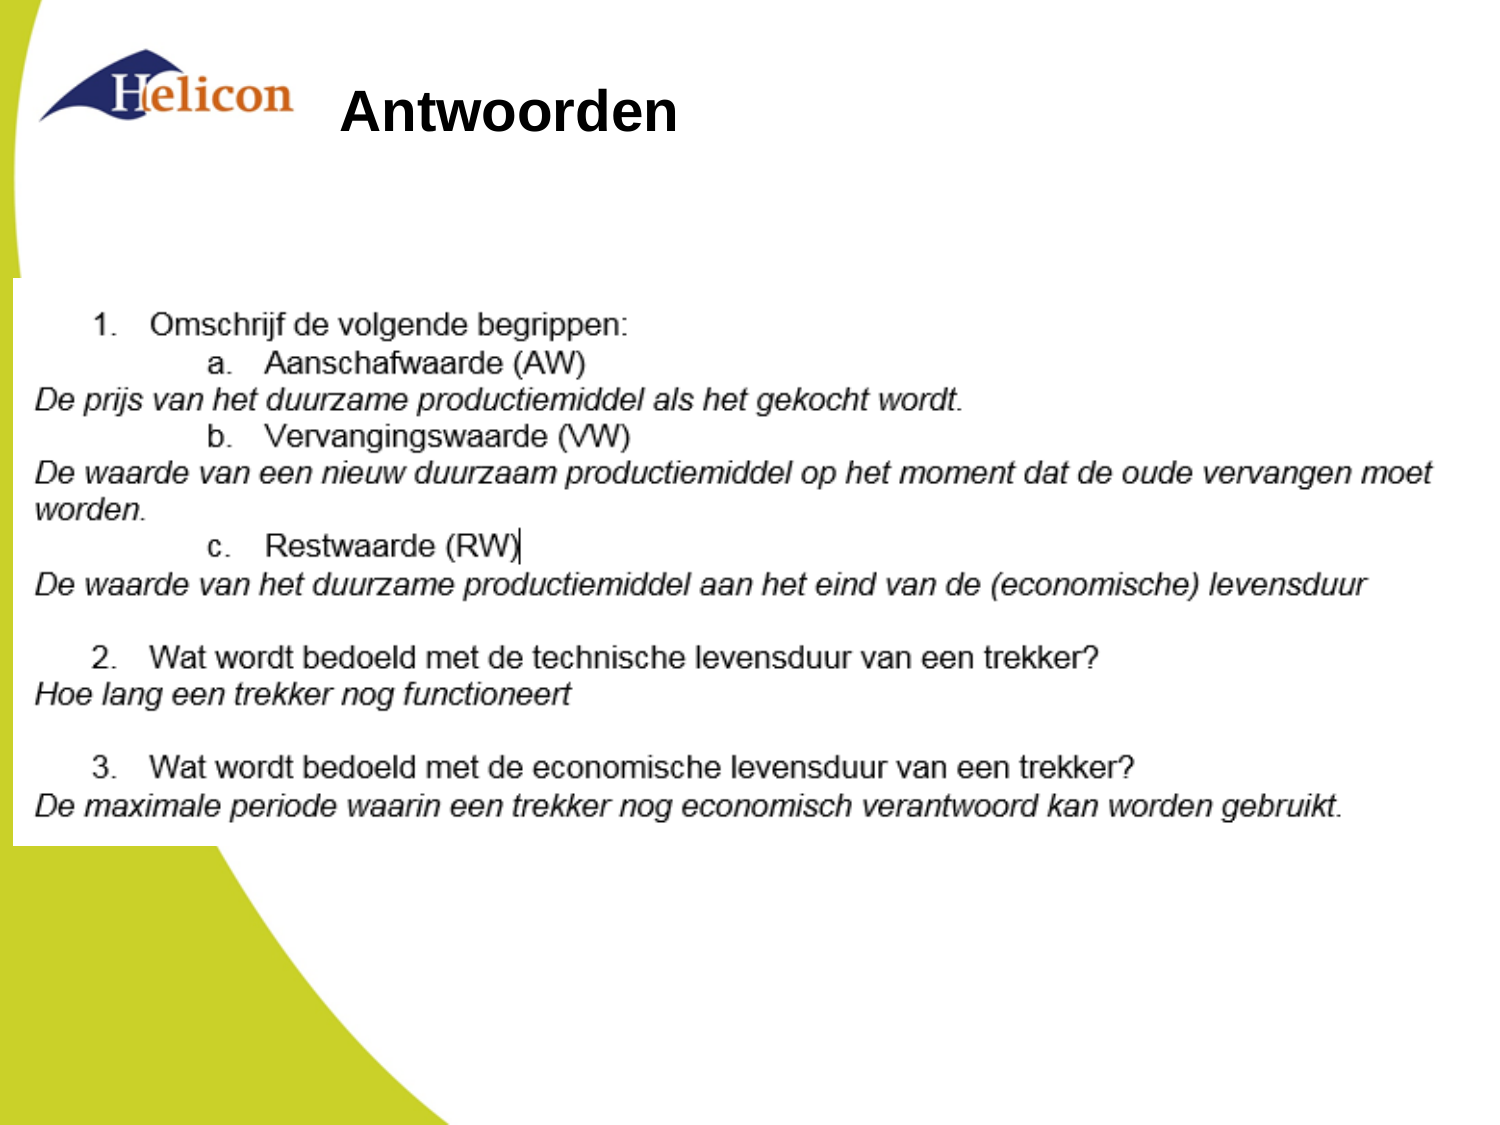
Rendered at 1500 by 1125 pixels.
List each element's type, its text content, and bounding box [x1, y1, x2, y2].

title Antwoorden [324, 54, 1415, 161]
picture [0, 0, 1500, 1125]
